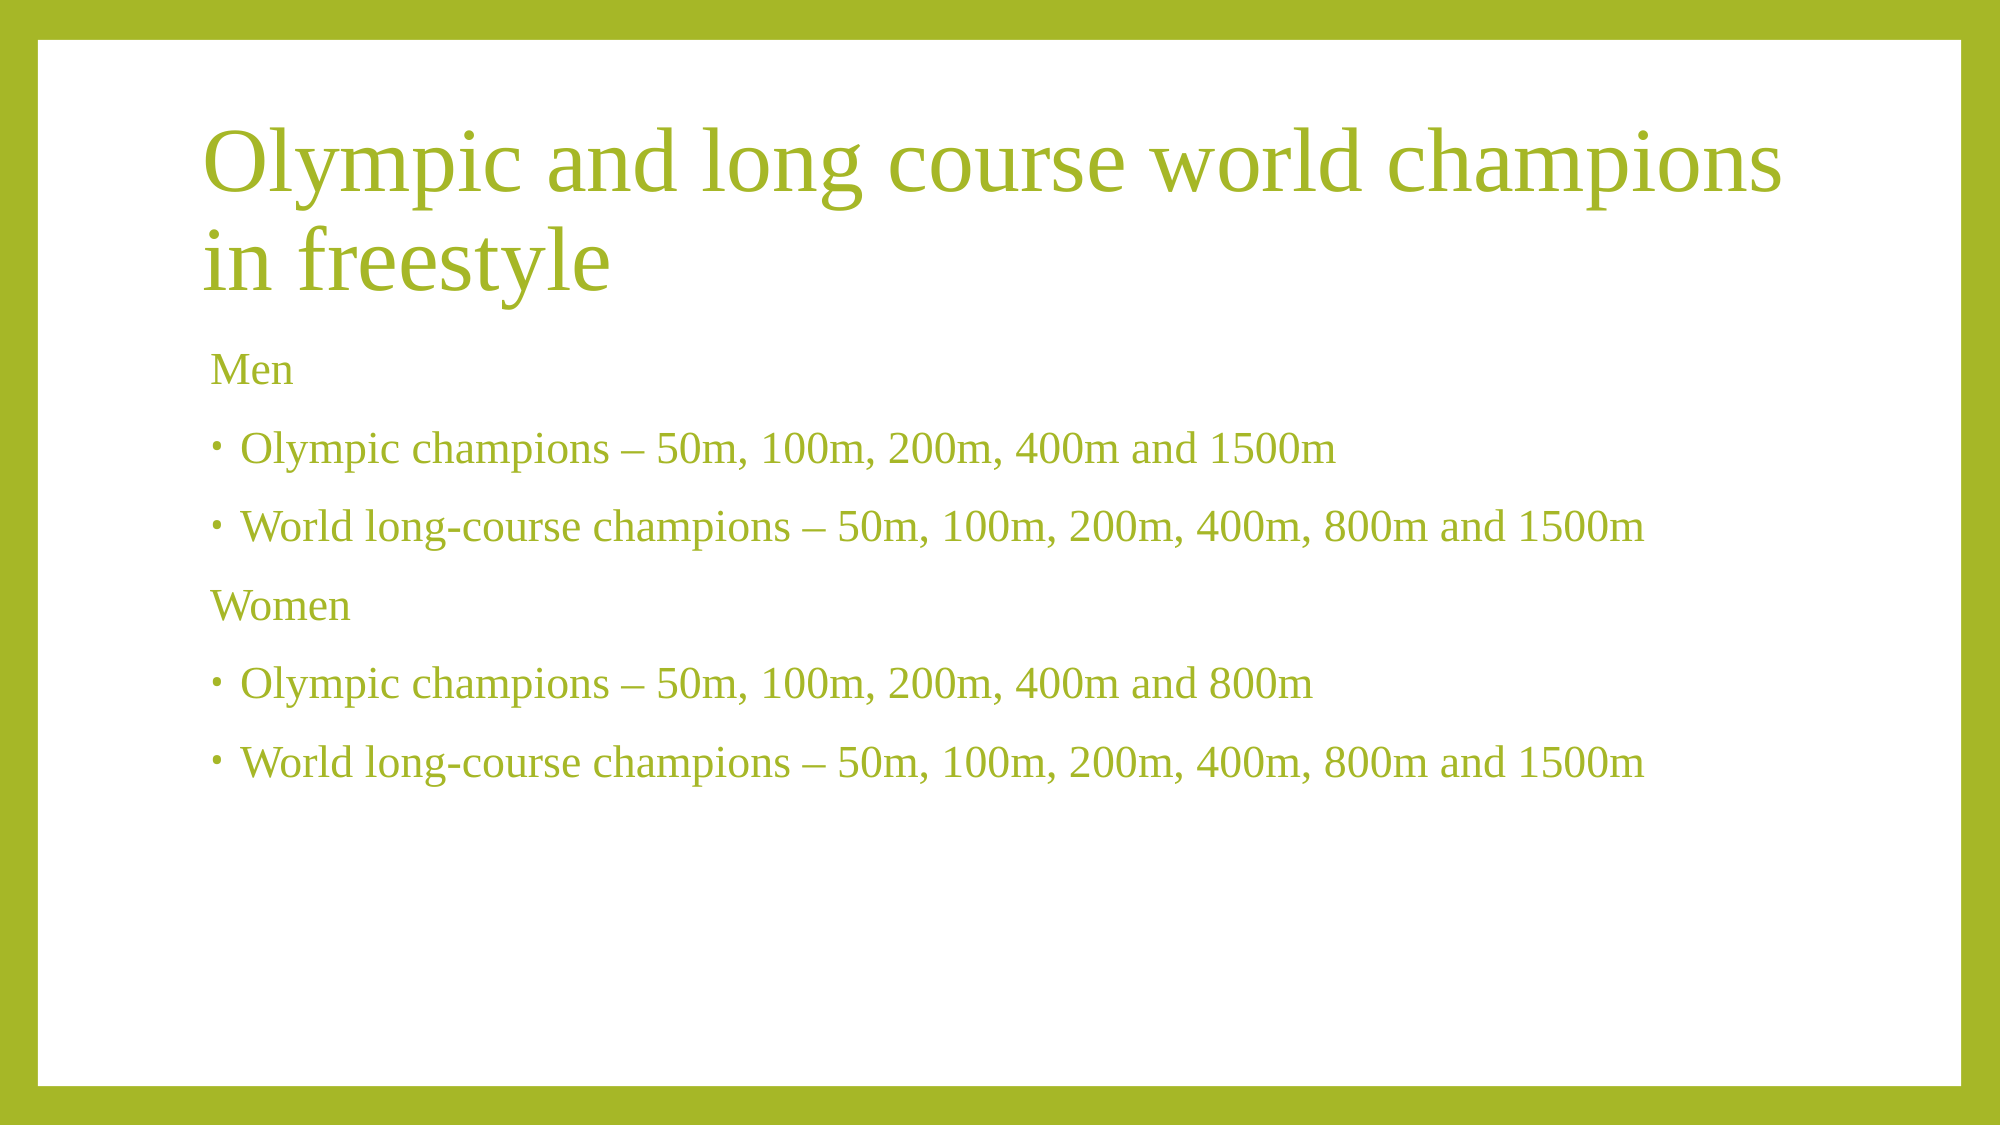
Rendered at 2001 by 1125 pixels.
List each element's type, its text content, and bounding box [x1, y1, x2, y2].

title Olympic and long course world champions in freestyle [187, 99, 1808, 323]
list Men Olympic champions – 50m, 100m, 200m, 400m and 1500m World long-course champions – 50m, 100m, 200m, 400m, 800m and 1500m Women Olympic champions – 50m, 100m, 200m, 400m and 800m World long-course champions – 50m, 100m, 200m, 400m, 800m and 1500m [187, 337, 1808, 1000]
